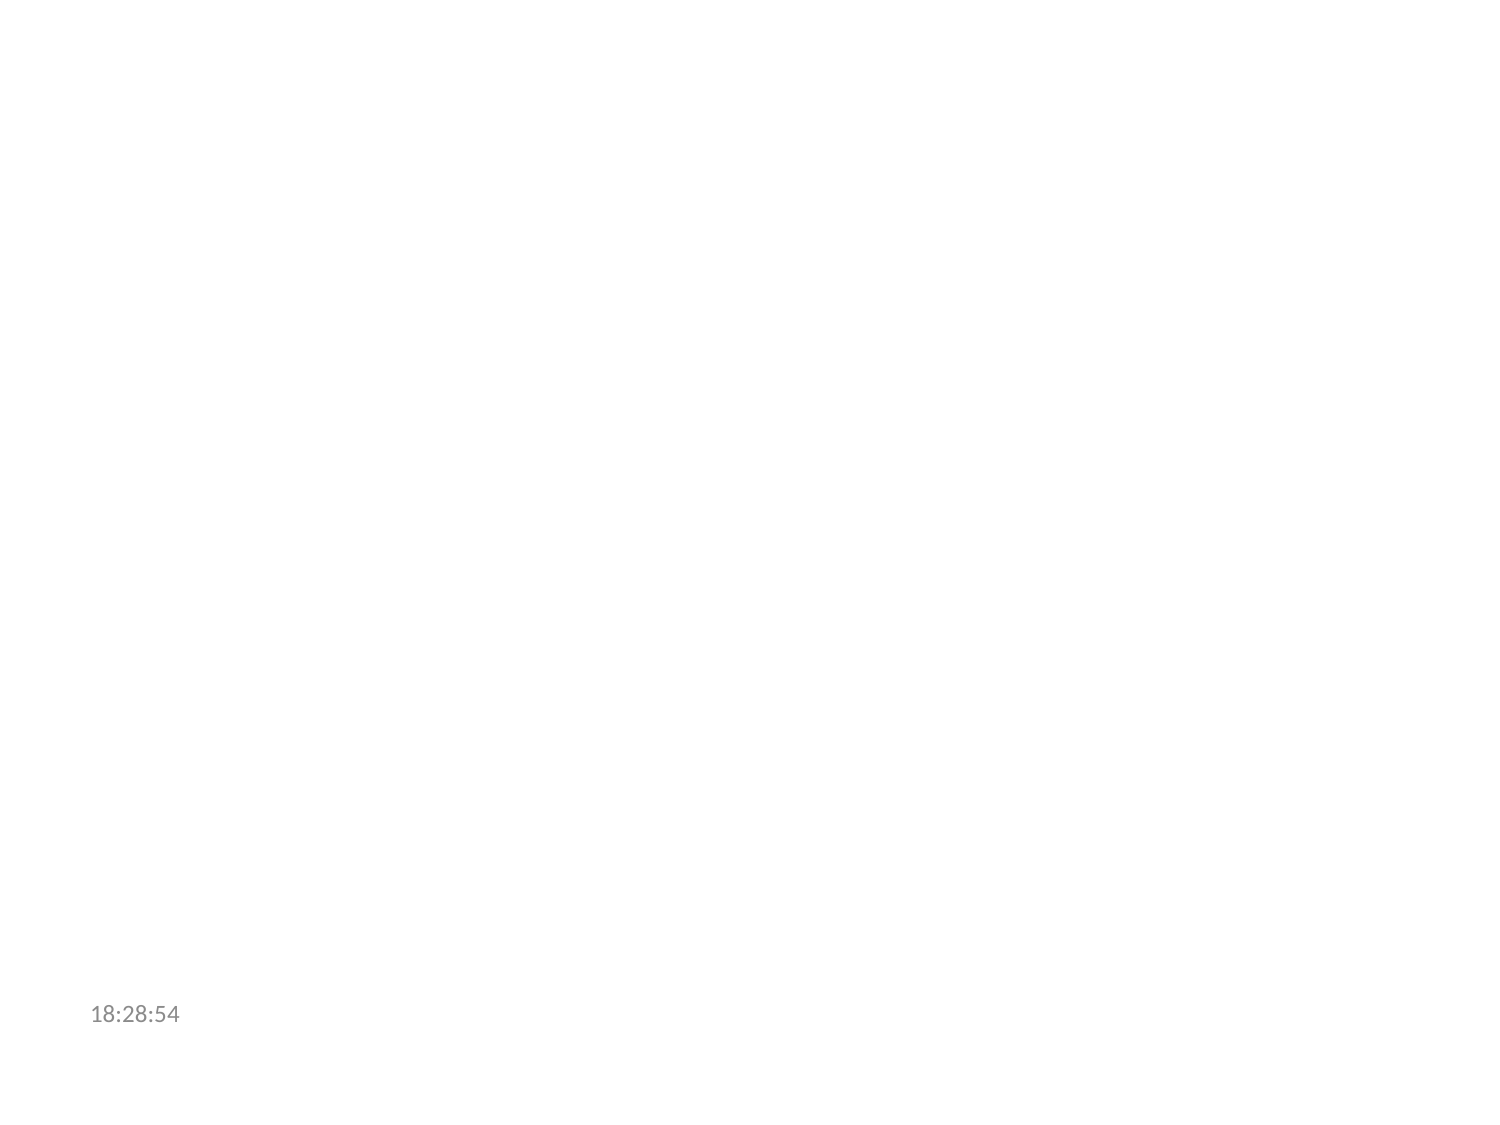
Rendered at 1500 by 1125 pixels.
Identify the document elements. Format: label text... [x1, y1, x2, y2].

text_box 15:35:09 [75, 982, 425, 1043]
